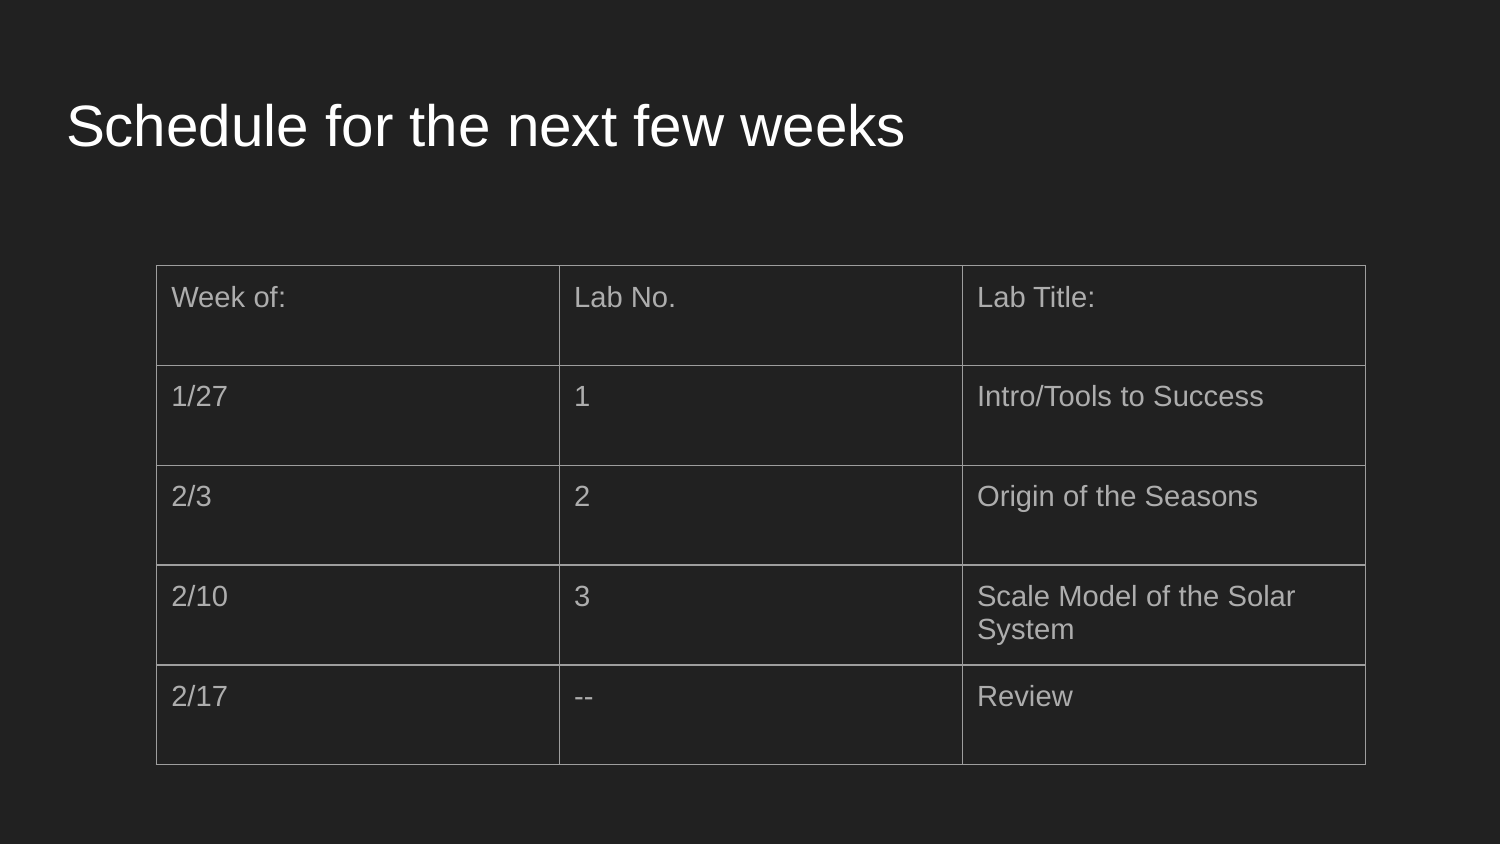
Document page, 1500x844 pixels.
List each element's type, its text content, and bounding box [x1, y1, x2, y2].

table_cell 2/3 [157, 466, 559, 564]
table_header Lab No. [560, 266, 962, 365]
table_cell 2 [560, 466, 962, 564]
table_header Week of: [157, 266, 559, 365]
table_cell Intro/Tools to Success [963, 366, 1365, 465]
table_cell 3 [560, 566, 962, 664]
table_cell Origin of the Seasons [963, 466, 1365, 564]
table_header Lab Title: [963, 266, 1365, 365]
table_cell 1/27 [157, 366, 559, 465]
table_cell 1 [560, 366, 962, 465]
title Schedule for the next few weeks [51, 72, 1449, 167]
table_cell Scale Model of the Solar System [963, 566, 1365, 664]
table_cell Review [963, 666, 1365, 764]
table_cell -- [560, 666, 962, 764]
table_cell 2/10 [157, 566, 559, 664]
table_cell 2/17 [157, 666, 559, 764]
